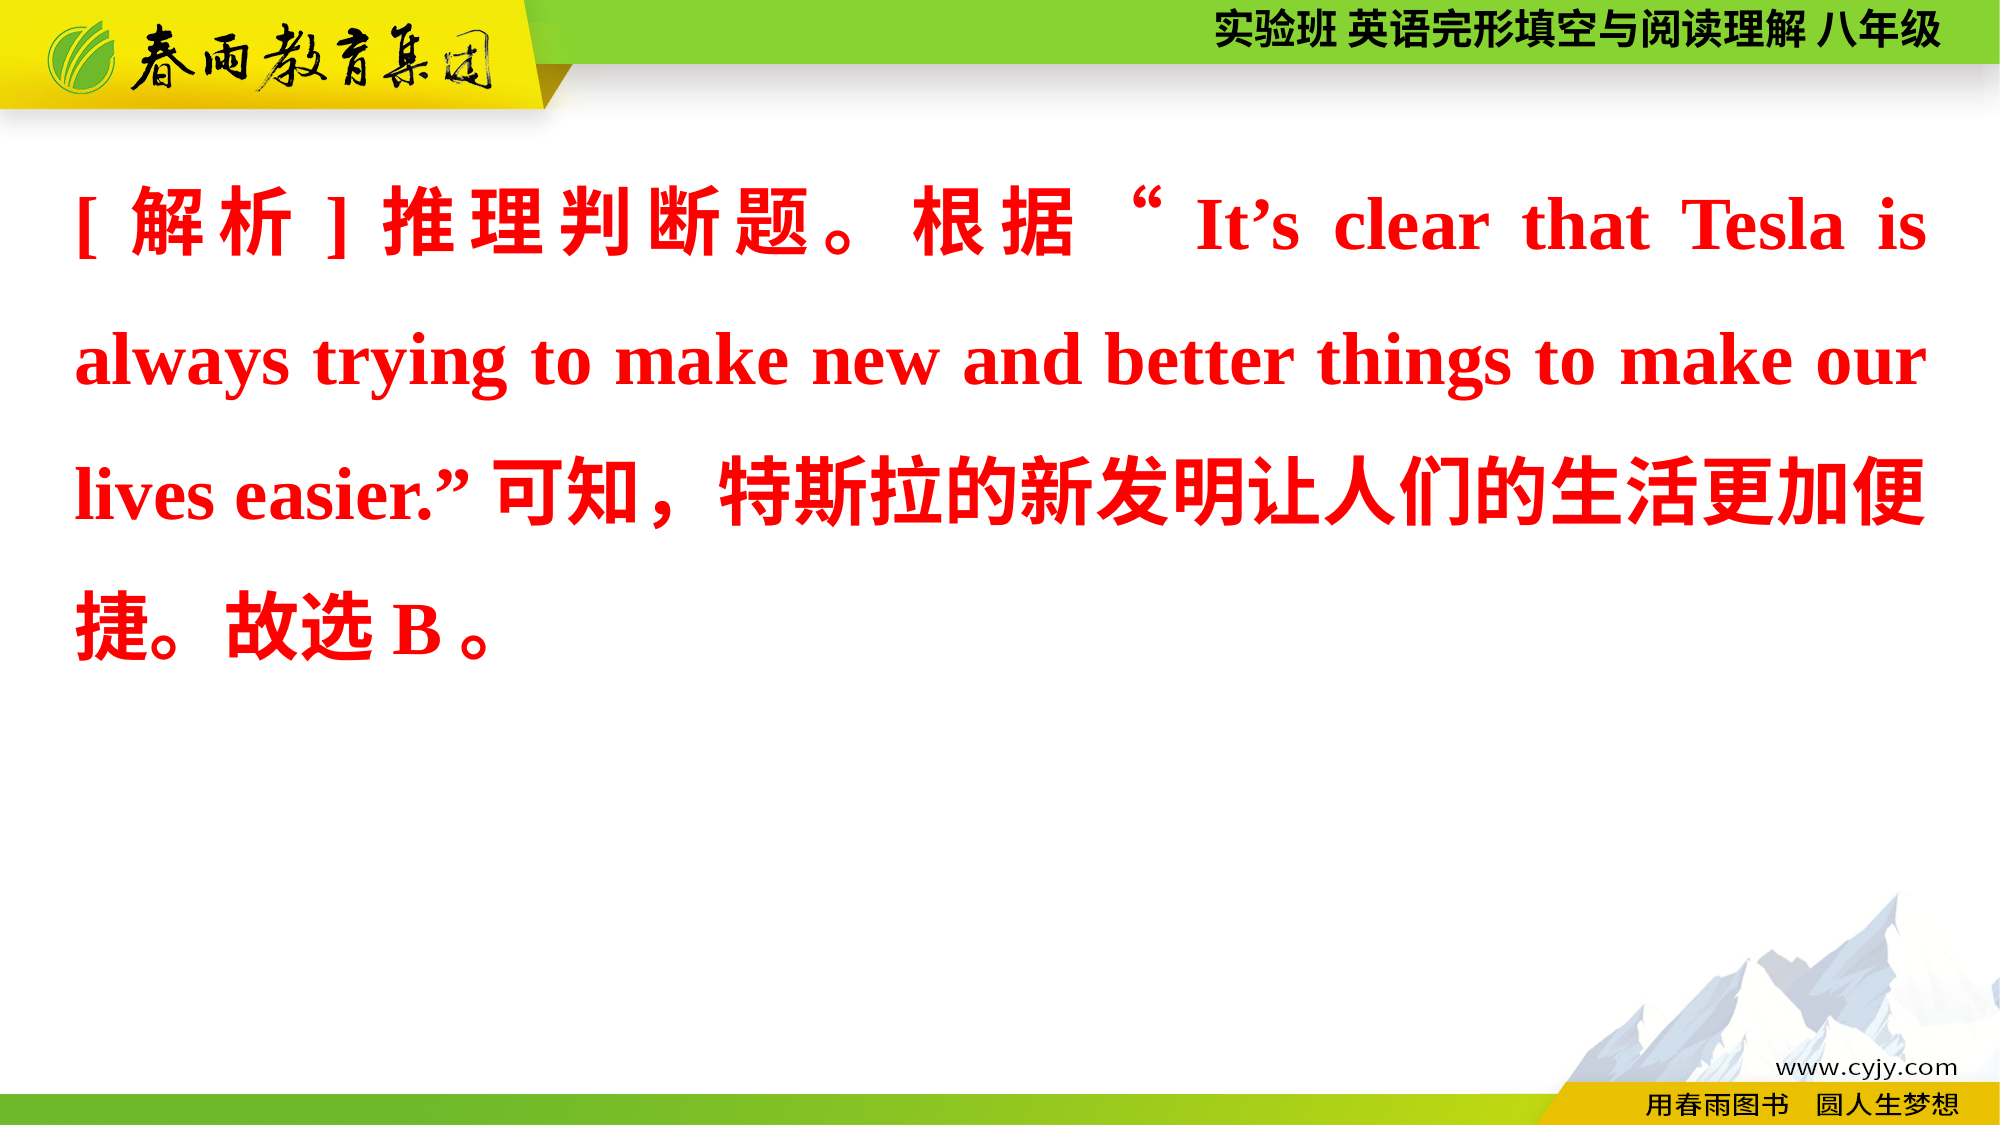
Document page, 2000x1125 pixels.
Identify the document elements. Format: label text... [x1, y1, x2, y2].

picture [0, 0, 2000, 1125]
list [解析]推理判断题。根据“It’s clear that Tesla is always trying to make new and better things to make our lives easier.”可知，特斯拉的新发明让人们的生活更加便捷。故选B。 [59, 122, 1944, 666]
